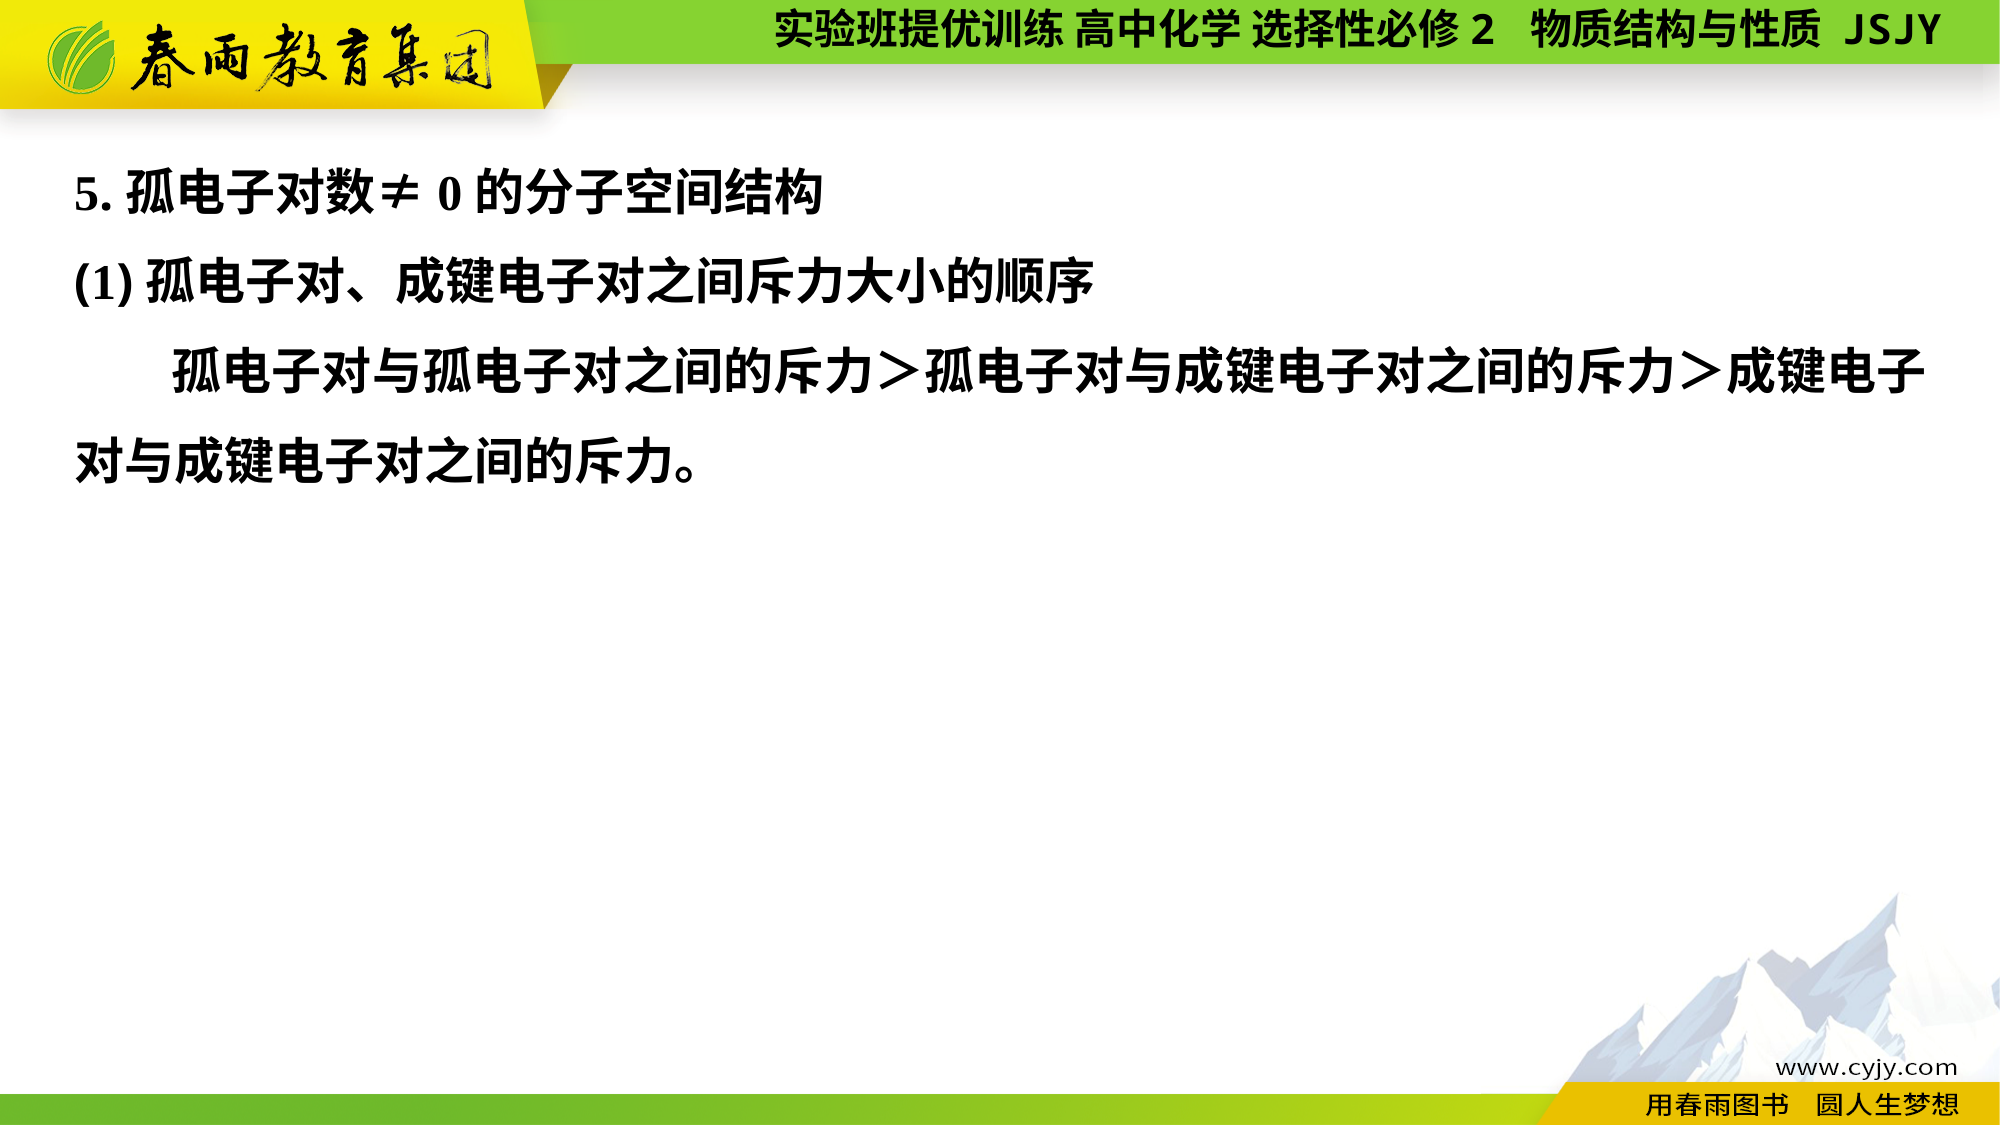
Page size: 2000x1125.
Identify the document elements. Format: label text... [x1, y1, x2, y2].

list 5.孤电子对数≠0的分子空间结构 (1)孤电子对、成键电子对之间斥力大小的顺序 孤电子对与孤电子对之间的斥力＞孤电子对与成键电子对之间的斥力＞成键电子对与成键电子对之间的斥力。 [59, 122, 1944, 502]
picture [0, 0, 2000, 1125]
